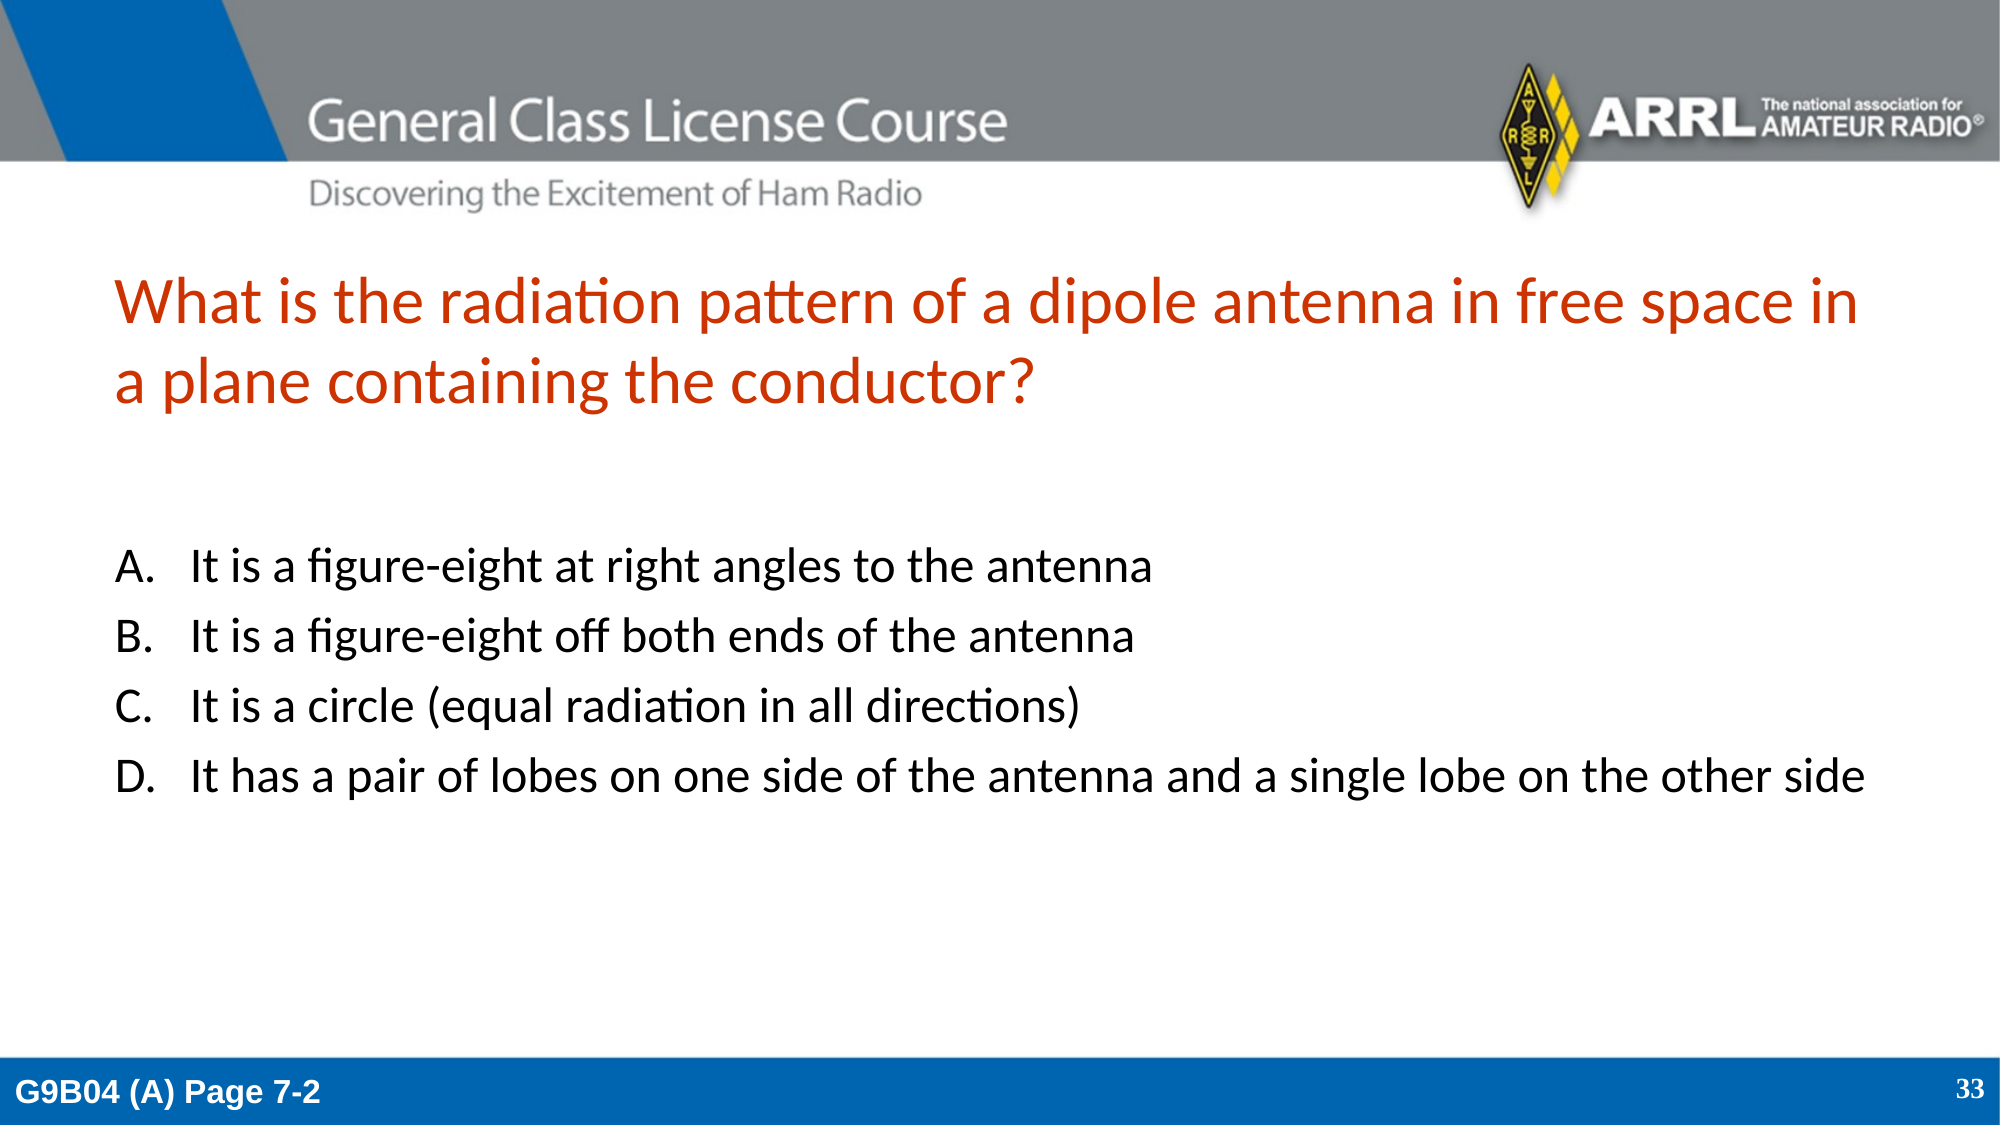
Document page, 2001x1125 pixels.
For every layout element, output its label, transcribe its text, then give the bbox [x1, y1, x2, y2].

picture [0, 0, 2001, 1125]
list It is a figure-eight at right angles to the antenna It is a figure-eight off both ends of the antenna It is a circle (equal radiation in all directions) It has a pair of lobes on one side of the antenna and a single lobe on the other side [99, 525, 1900, 1005]
title What is the radiation pattern of a dipole antenna in free space in a plane containing the conductor? [99, 249, 1900, 468]
text_box G9B04 (A) Page 7-2 [0, 1062, 1313, 1118]
text_box 33 [1875, 1062, 2000, 1113]
